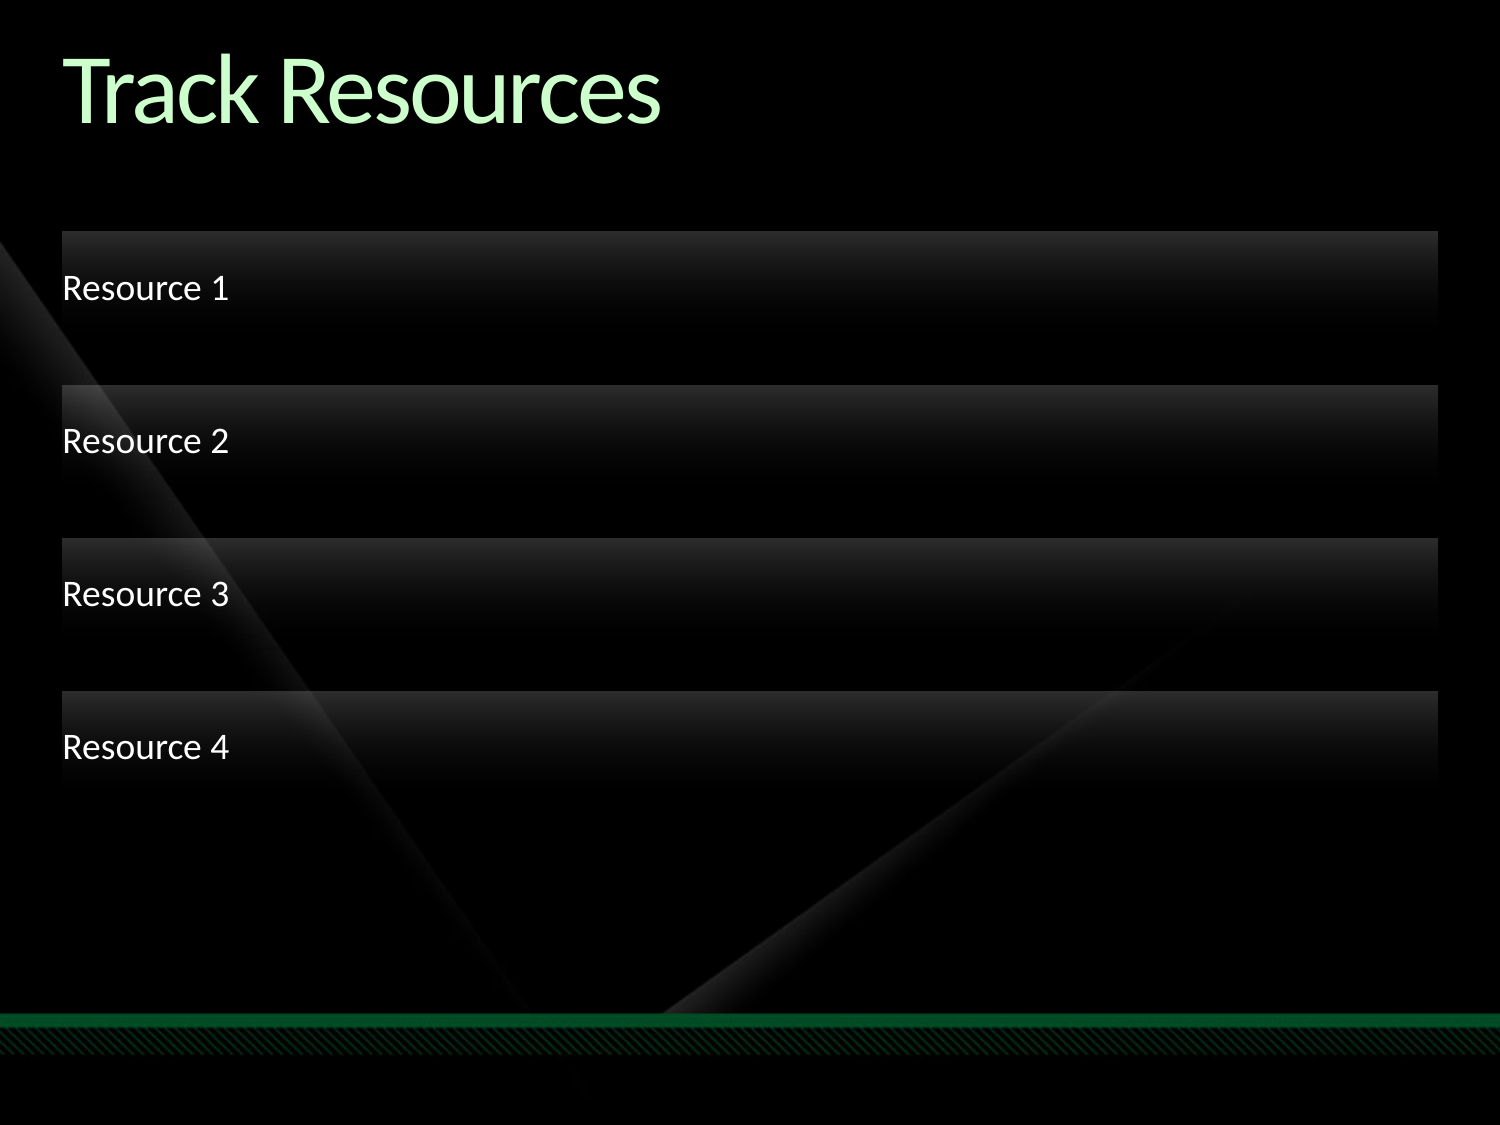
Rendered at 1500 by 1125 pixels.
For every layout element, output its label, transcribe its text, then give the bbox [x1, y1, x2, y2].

list Resource 1 [62, 231, 1439, 345]
list Resource 2 [62, 384, 1439, 498]
list Resource 4 [62, 690, 1439, 804]
list Resource 3 [62, 537, 1439, 651]
picture [0, 0, 1500, 1125]
title Track Resources [62, 37, 1437, 147]
